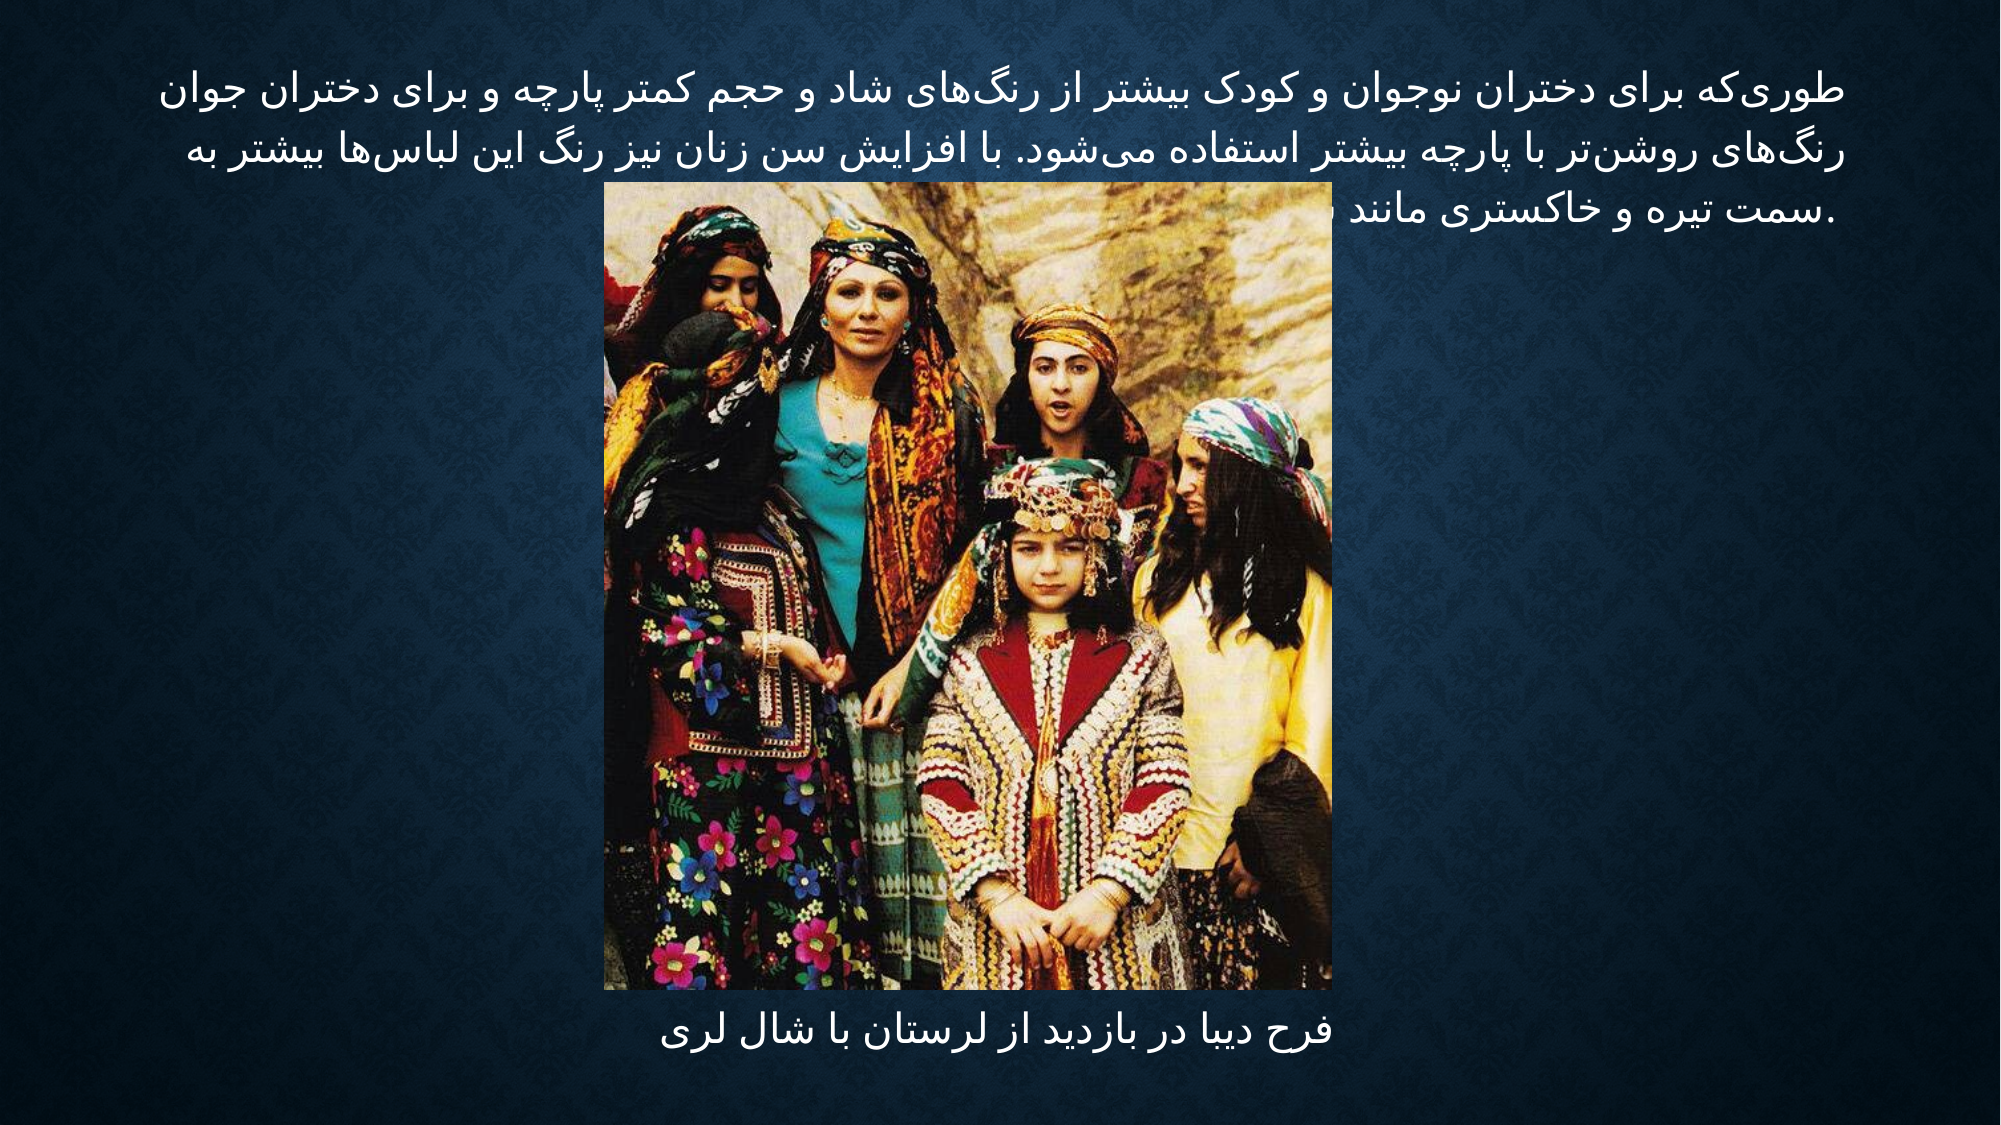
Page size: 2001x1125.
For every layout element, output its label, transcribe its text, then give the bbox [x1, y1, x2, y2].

picture [604, 181, 1333, 990]
text_box فرح دیبا در بازدید از لرستان با شال لری [634, 994, 1351, 1060]
list طوری‌که برای دختران نوجوان و کودک بیشتر از رنگ‌های شاد و حجم کمتر پارچه و برای دختران جوان رنگ‌های روشن‌تر با پارچه بیشتر استفاده می‌شود. با افزایش سن زنان نیز رنگ این لباس‌ها بیشتر به سمت تیره و خاکستری مانند سبز یشمی یا سورمه‌ای سوق پیدا می‌کند. [137, 43, 1863, 1014]
